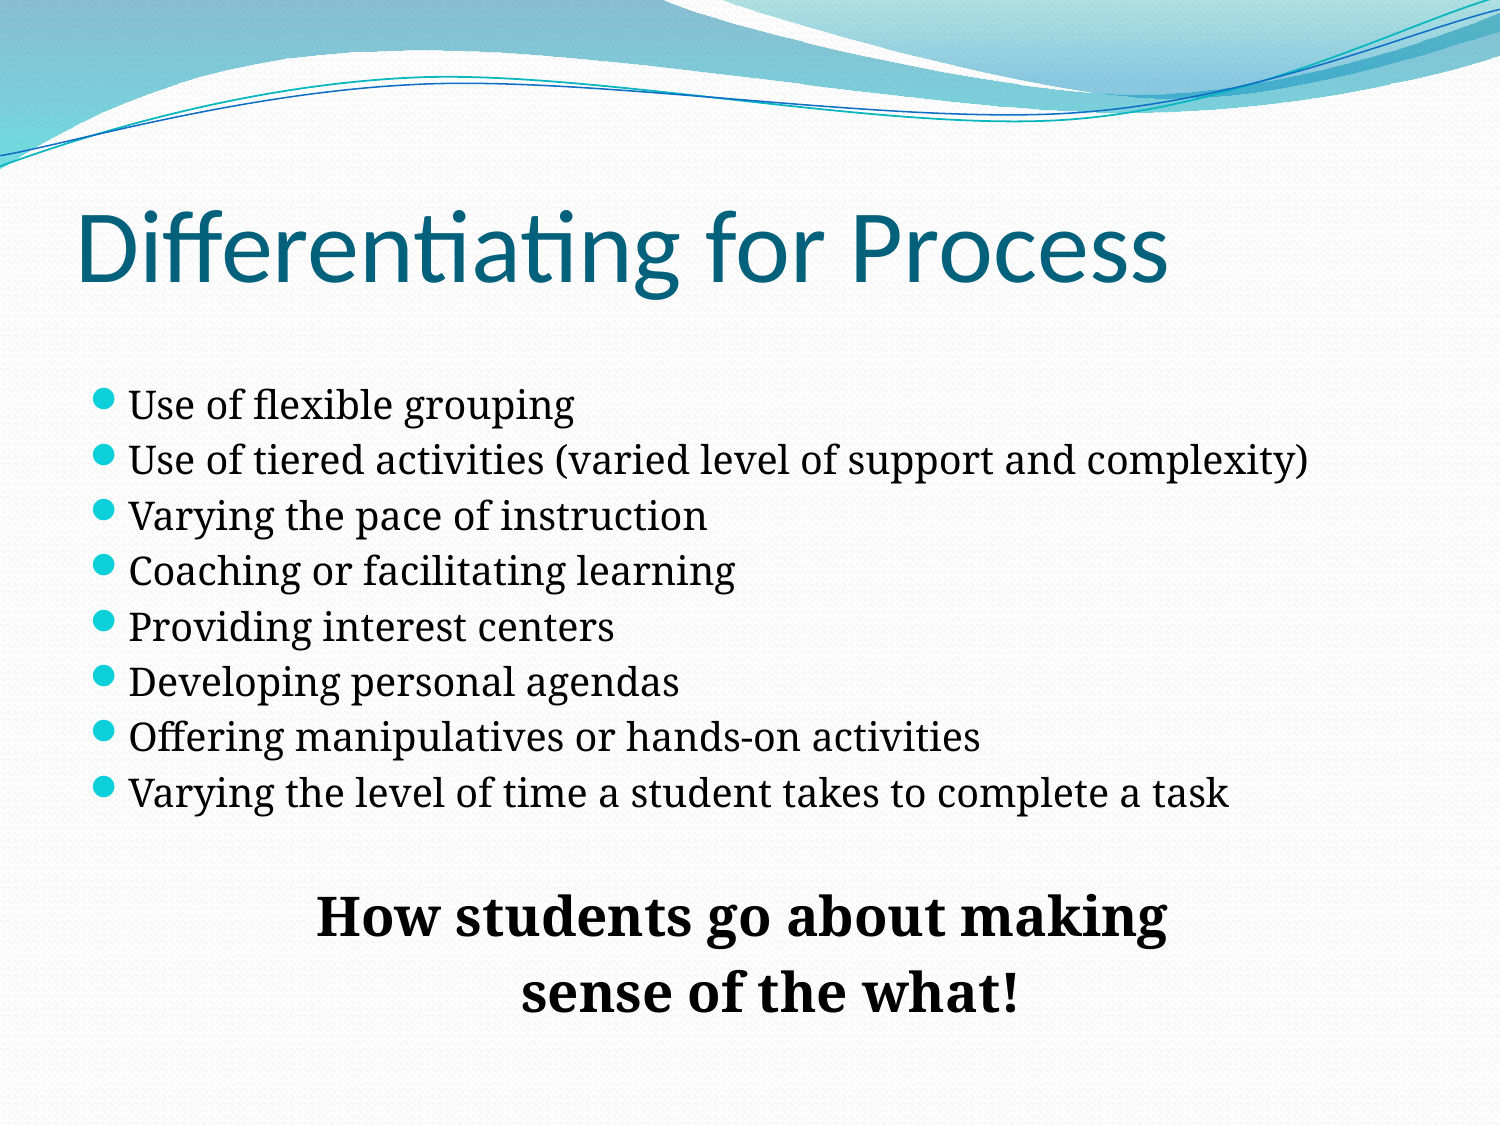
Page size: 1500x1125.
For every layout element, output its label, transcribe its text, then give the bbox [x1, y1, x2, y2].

list Use of flexible grouping Use of tiered activities (varied level of support and complexity) Varying the pace of instruction Coaching or facilitating learning Providing interest centers Developing personal agendas Offering manipulatives or hands-on activities Varying the level of time a student takes to complete a task How students go about making sense of the what! [75, 317, 1425, 1038]
title Differentiating for Process [75, 115, 1425, 303]
